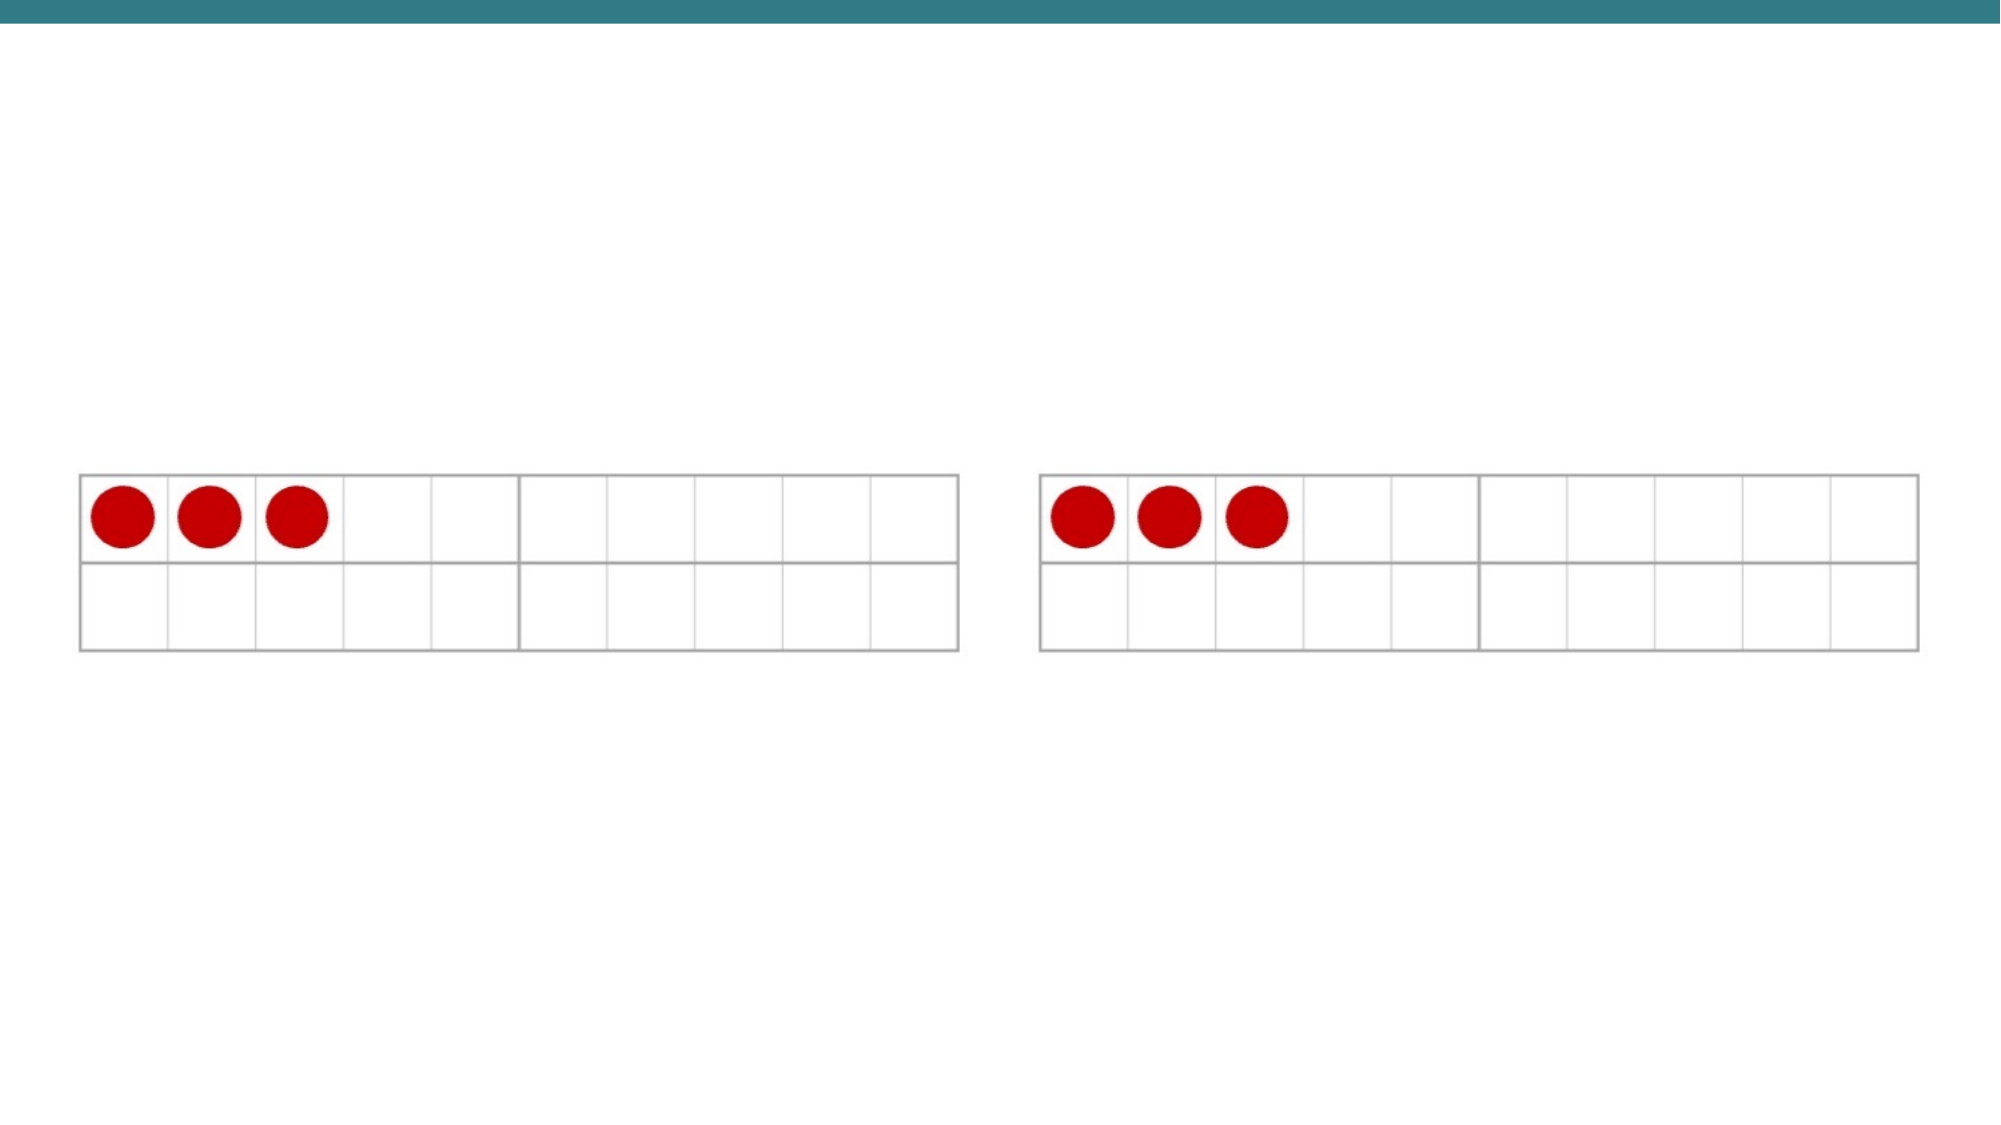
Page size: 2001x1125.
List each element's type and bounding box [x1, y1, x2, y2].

picture [72, 466, 968, 658]
picture [1032, 466, 1928, 658]
